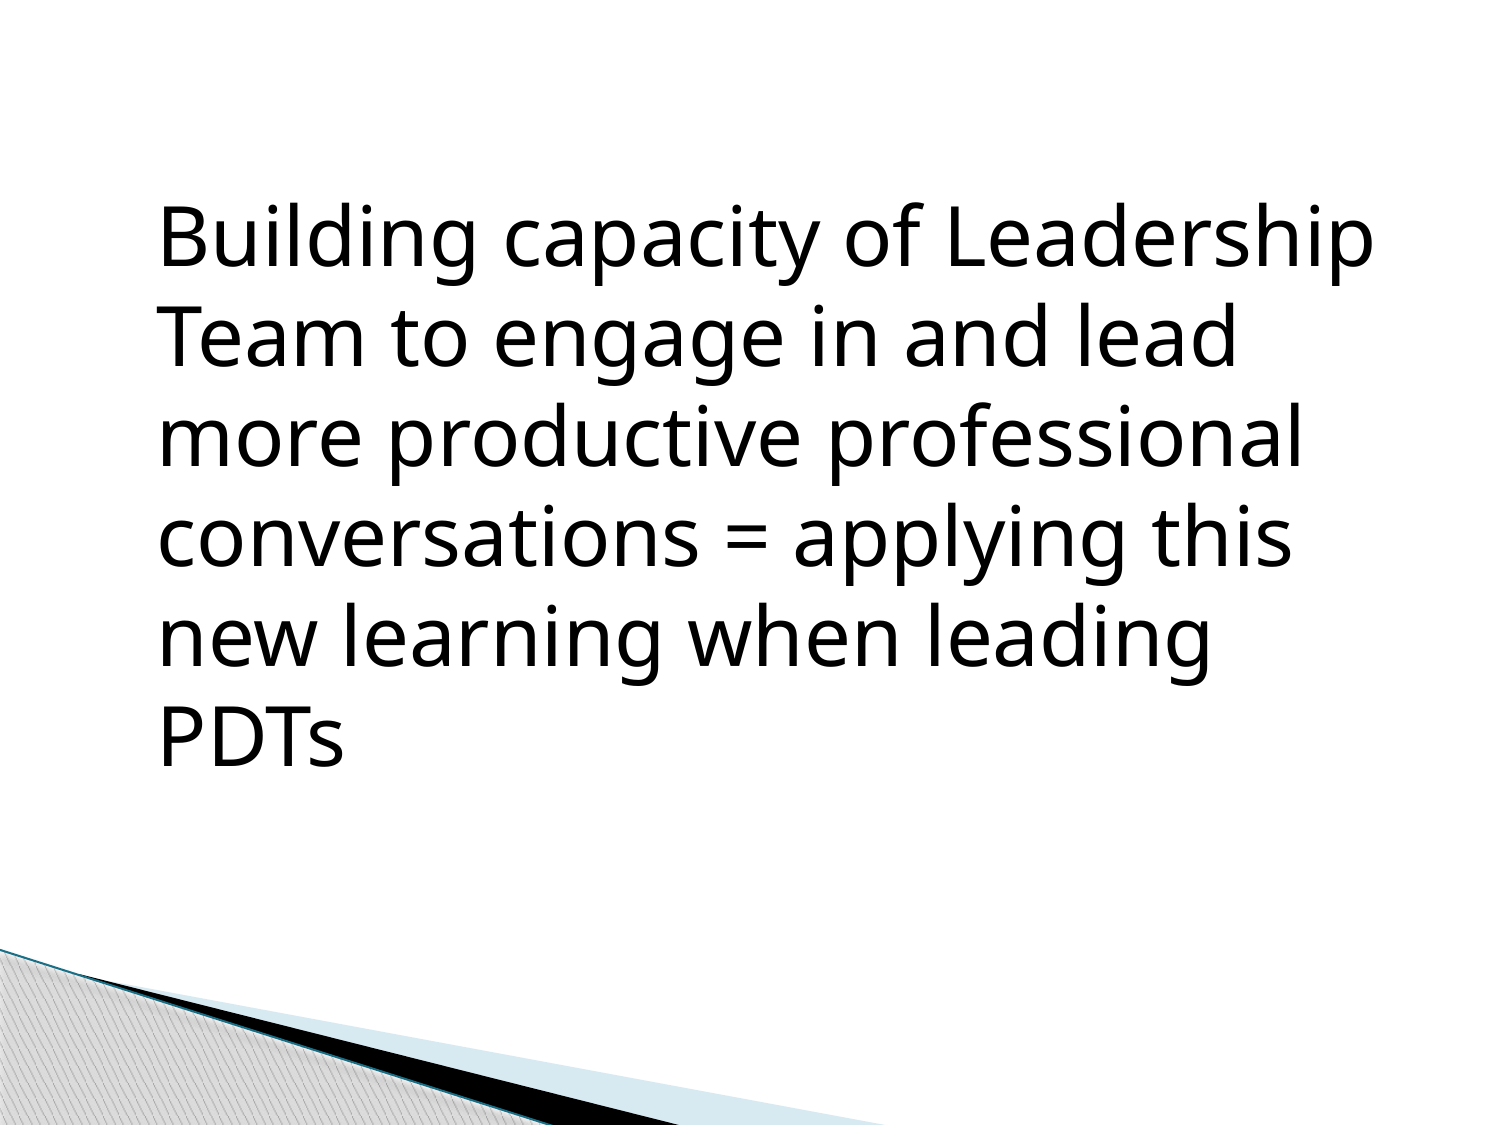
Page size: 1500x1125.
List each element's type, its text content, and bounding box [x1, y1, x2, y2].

list Building capacity of Leadership Team to engage in and lead more productive professional conversations = applying this new learning when leading PDTs [82, 175, 1432, 919]
